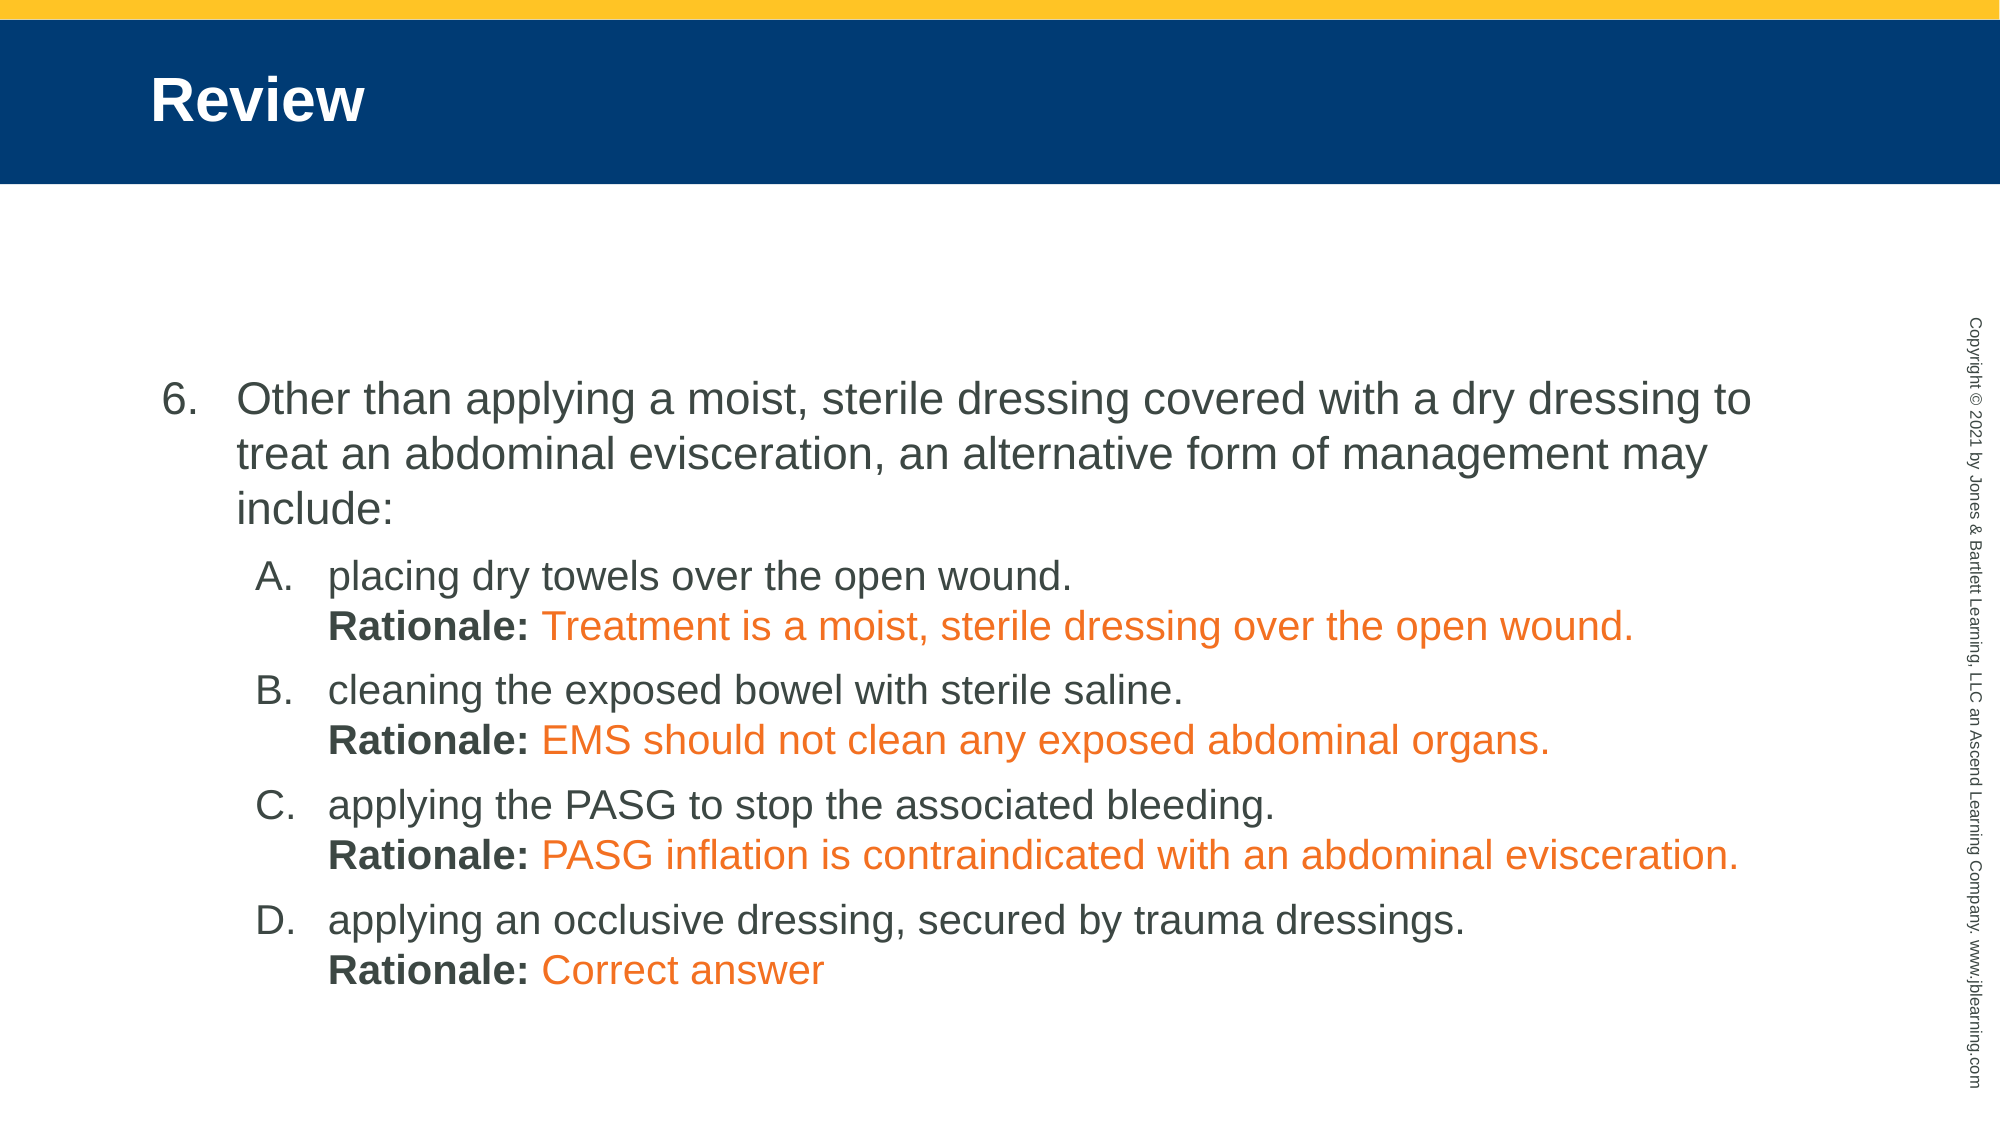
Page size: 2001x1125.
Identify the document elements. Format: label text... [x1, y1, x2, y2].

title Review [0, 19, 2000, 185]
list Other than applying a moist, sterile dressing covered with a dry dressing to treat an abdominal evisceration, an alternative form of management may include: placing dry towels over the open wound. Rationale: Treatment is a moist, sterile dressing over the open wound. cleaning the exposed bowel with sterile saline. Rationale: EMS should not clean any exposed abdominal organs. applying the PASG to stop the associated bleeding. Rationale: PASG inflation is contraindicated with an abdominal evisceration. applying an occlusive dressing, secured by trauma dressings. Rationale: Correct answer [146, 361, 1859, 1016]
